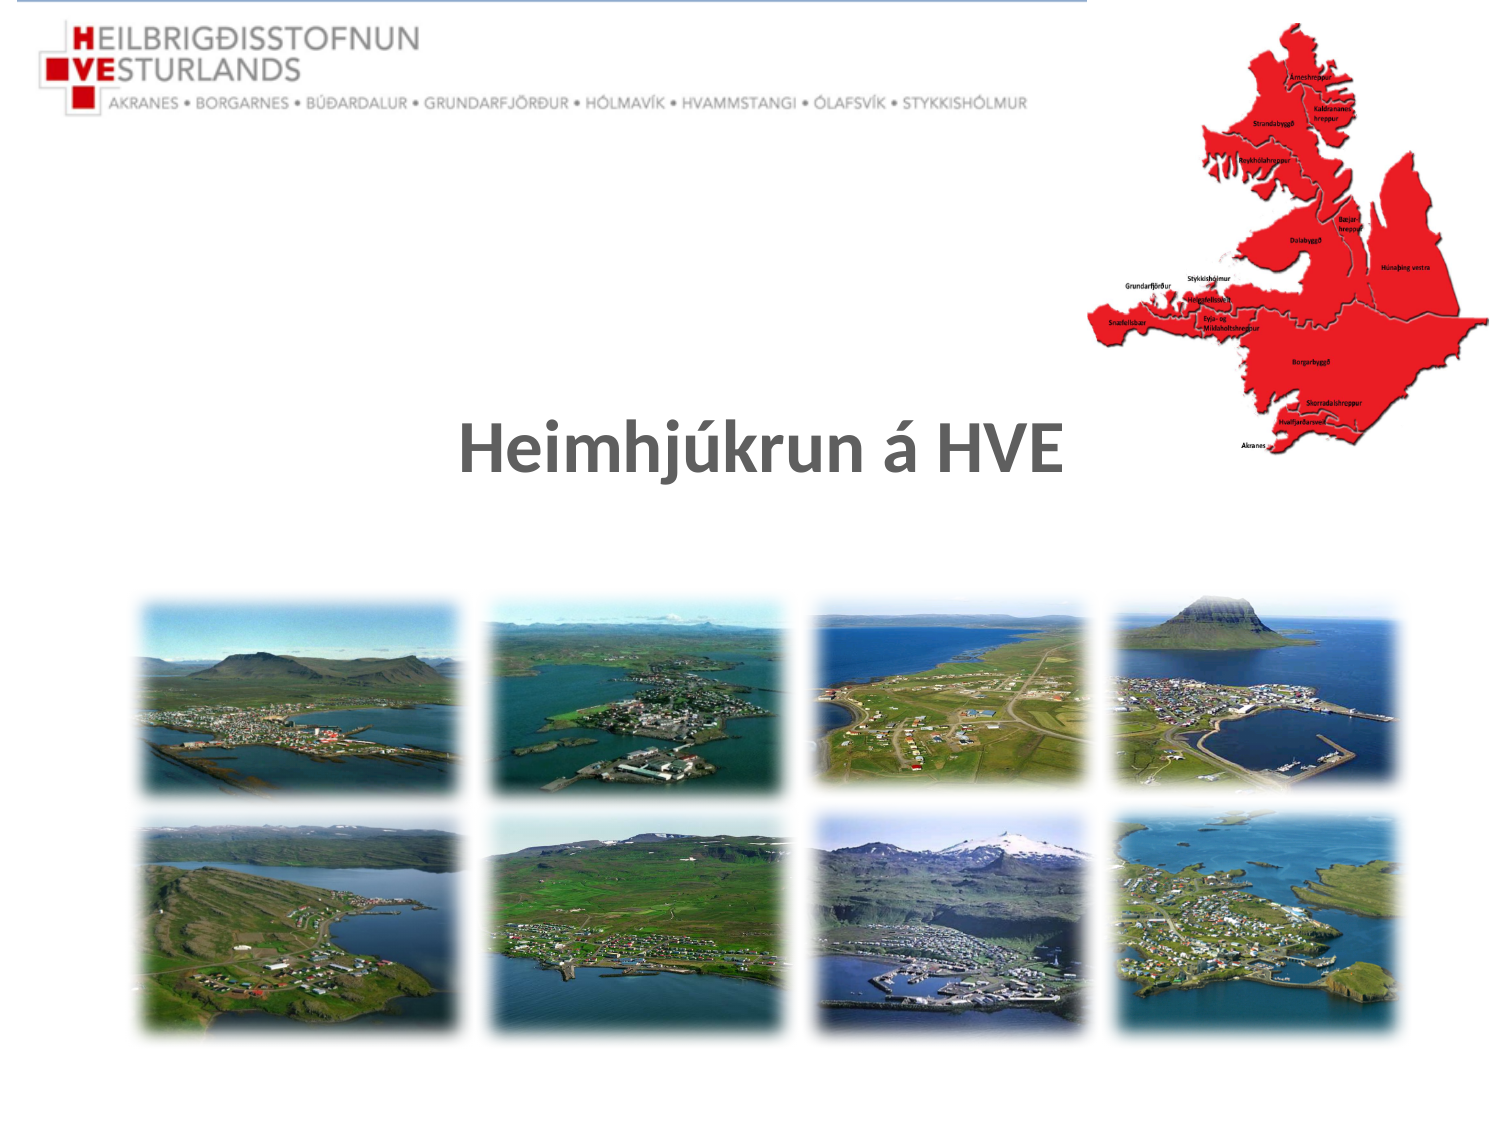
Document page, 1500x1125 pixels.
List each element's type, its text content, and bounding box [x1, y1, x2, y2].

picture [124, 587, 1413, 1051]
picture [17, 0, 1490, 458]
title Heimhjúkrun á HVE [124, 360, 1400, 586]
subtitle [799, 587, 1101, 801]
